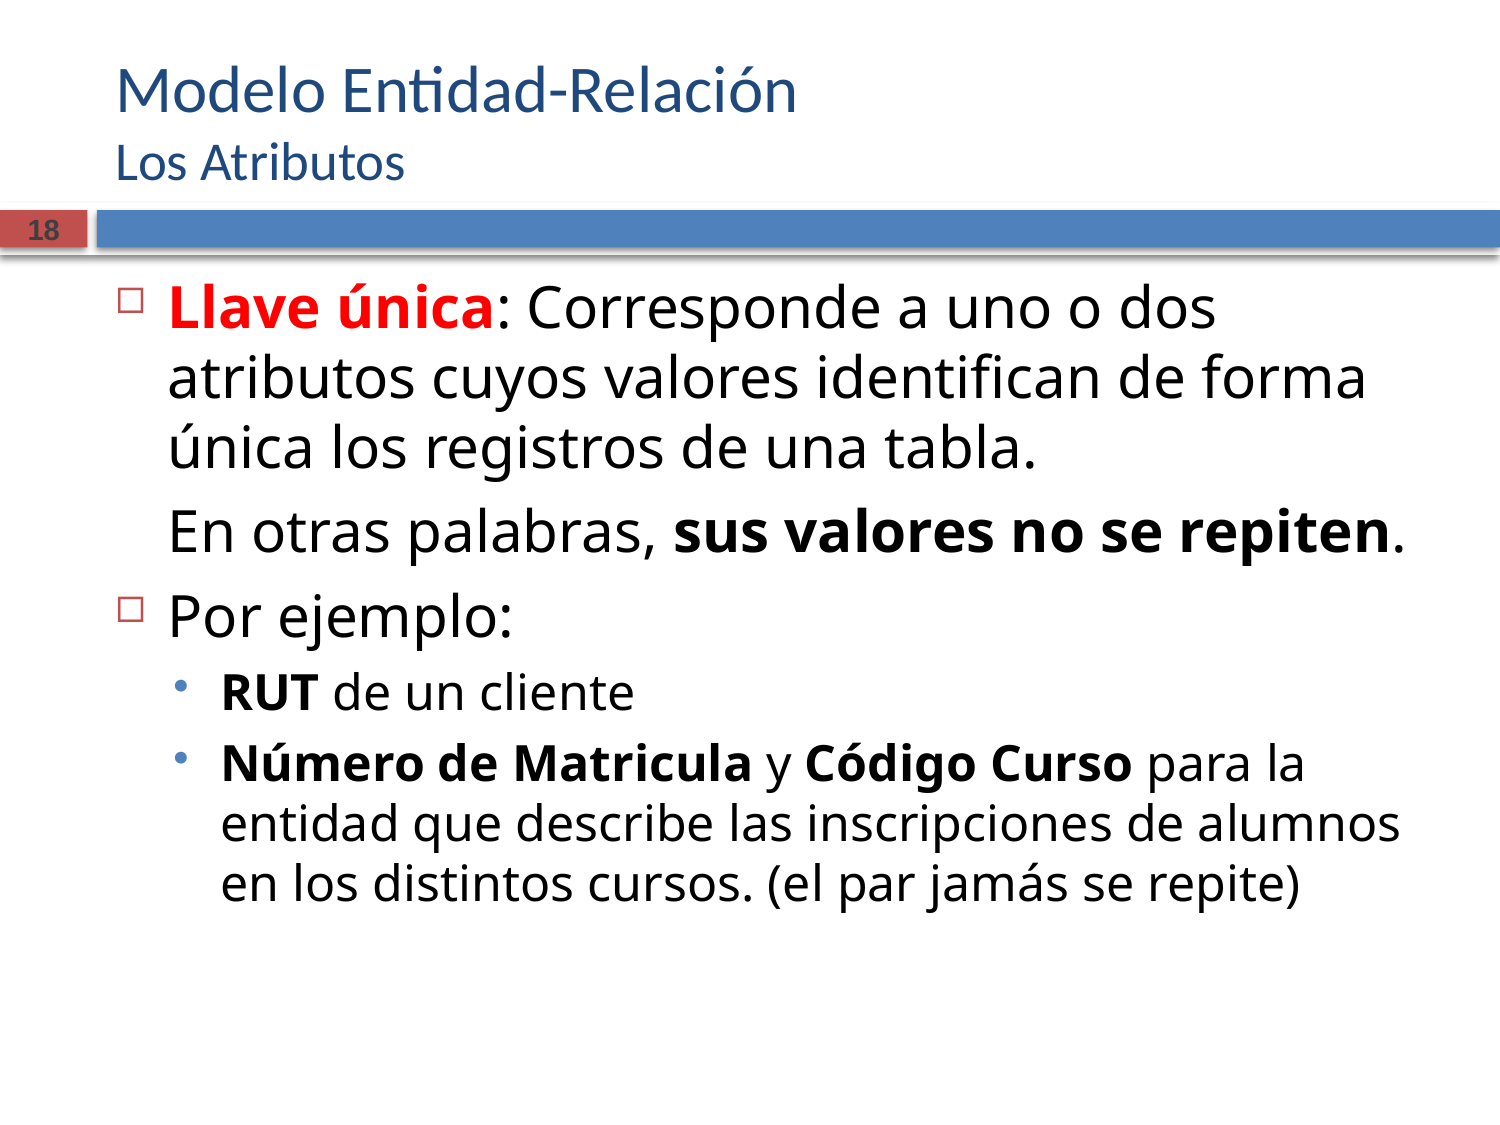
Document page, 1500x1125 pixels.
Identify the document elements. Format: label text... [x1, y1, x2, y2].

slide_number 18 [0, 208, 88, 249]
title Modelo Entidad-Relación Los Atributos [100, 37, 1438, 200]
list Llave única: Corresponde a uno o dos atributos cuyos valores identifican de forma única los registros de una tabla. En otras palabras, sus valores no se repiten. Por ejemplo: RUT de un cliente Número de Matricula y Código Curso para la entidad que describe las inscripciones de alumnos en los distintos cursos. (el par jamás se repite) [100, 262, 1438, 1000]
